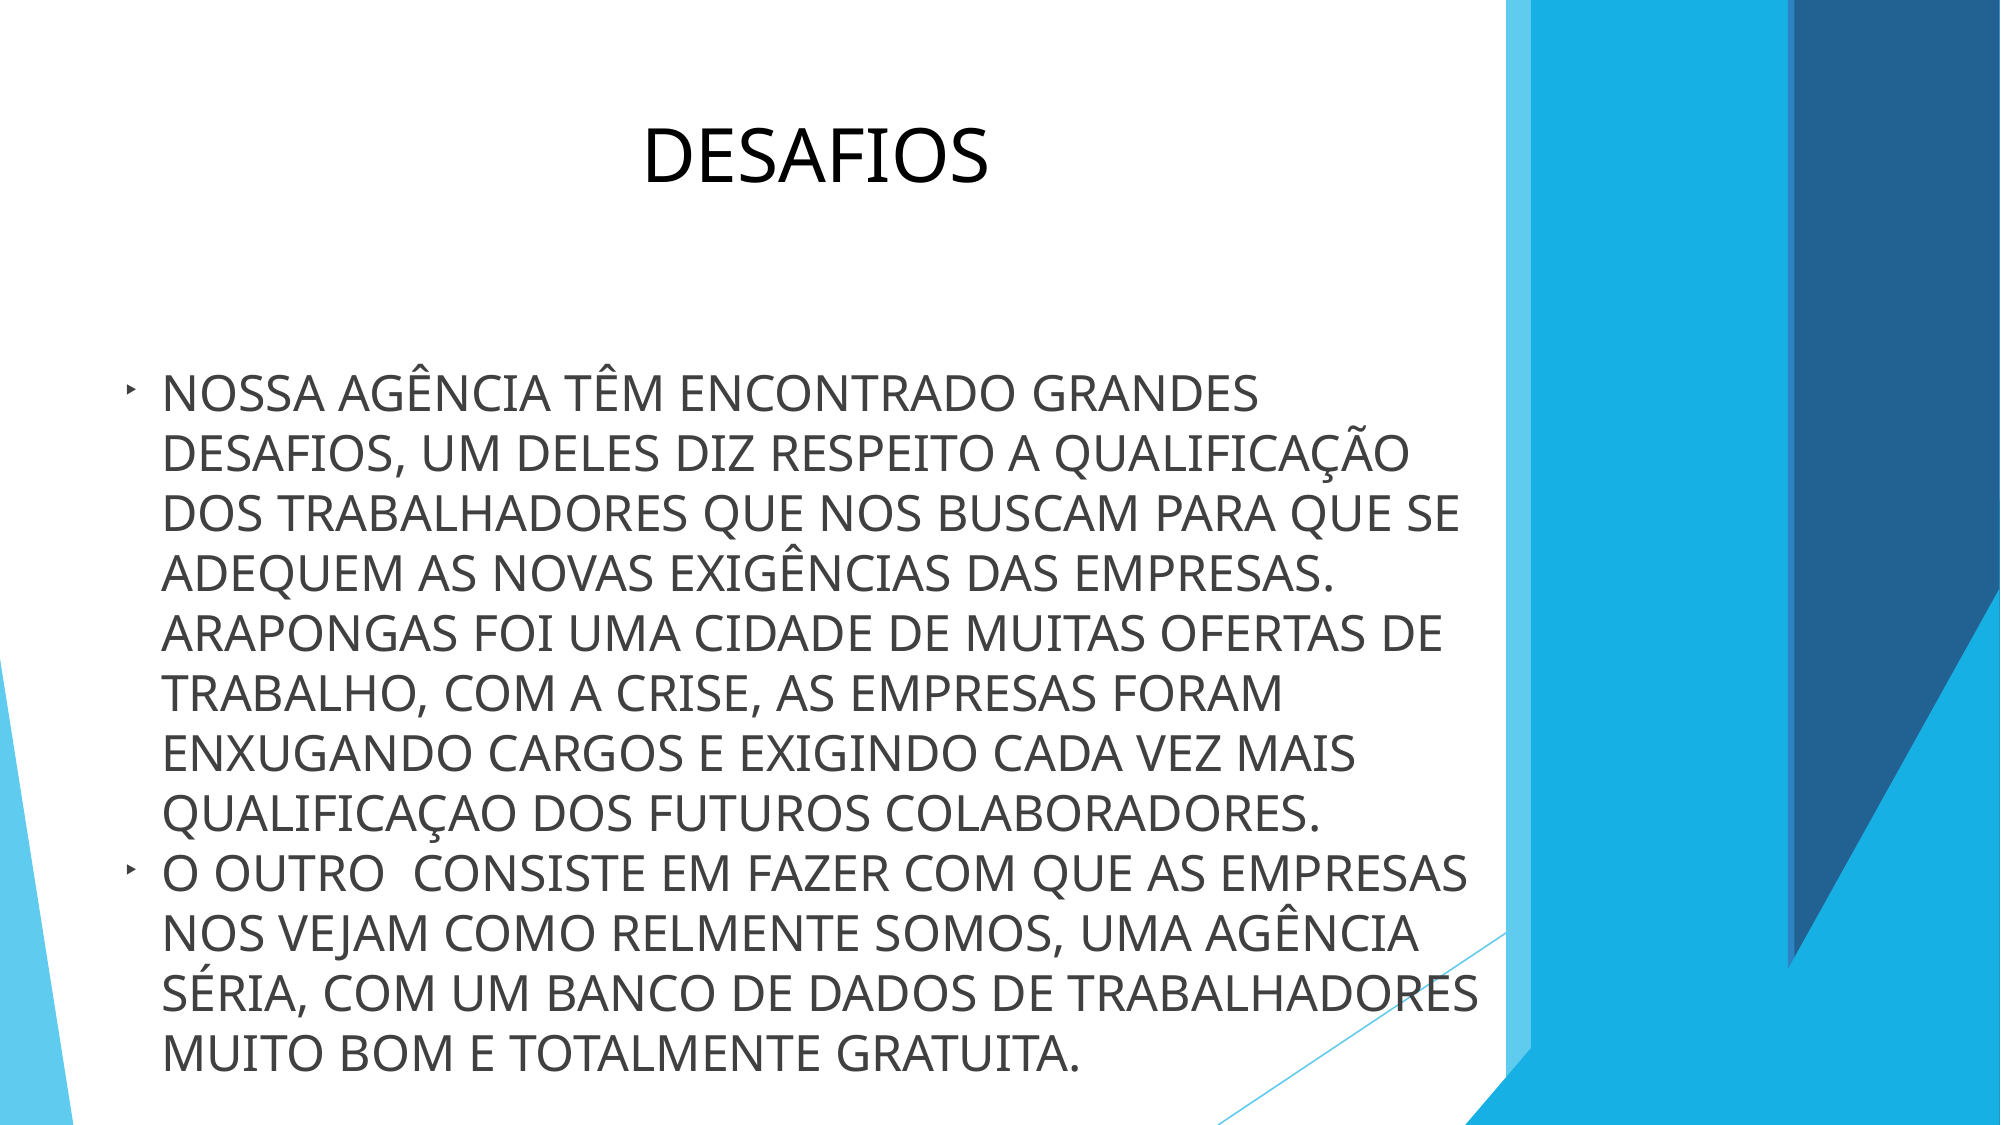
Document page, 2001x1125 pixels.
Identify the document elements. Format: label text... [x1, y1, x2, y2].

text_box DESAFIOS [111, 99, 1522, 317]
text_box NOSSA AGÊNCIA TÊM ENCONTRADO GRANDES DESAFIOS, UM DELES DIZ RESPEITO A QUALIFICAÇÃO DOS TRABALHADORES QUE NOS BUSCAM PARA QUE SE ADEQUEM AS NOVAS EXIGÊNCIAS DAS EMPRESAS. ARAPONGAS FOI UMA CIDADE DE MUITAS OFERTAS DE TRABALHO, COM A CRISE, AS EMPRESAS FORAM ENXUGANDO CARGOS E EXIGINDO CADA VEZ MAIS QUALIFICAÇAO DOS FUTUROS COLABORADORES. O OUTRO CONSISTE EM FAZER COM QUE AS EMPRESAS NOS VEJAM COMO RELMENTE SOMOS, UMA AGÊNCIA SÉRIA, COM UM BANCO DE DADOS DE TRABALHADORES MUITO BOM E TOTALMENTE GRATUITA. [111, 354, 1522, 991]
